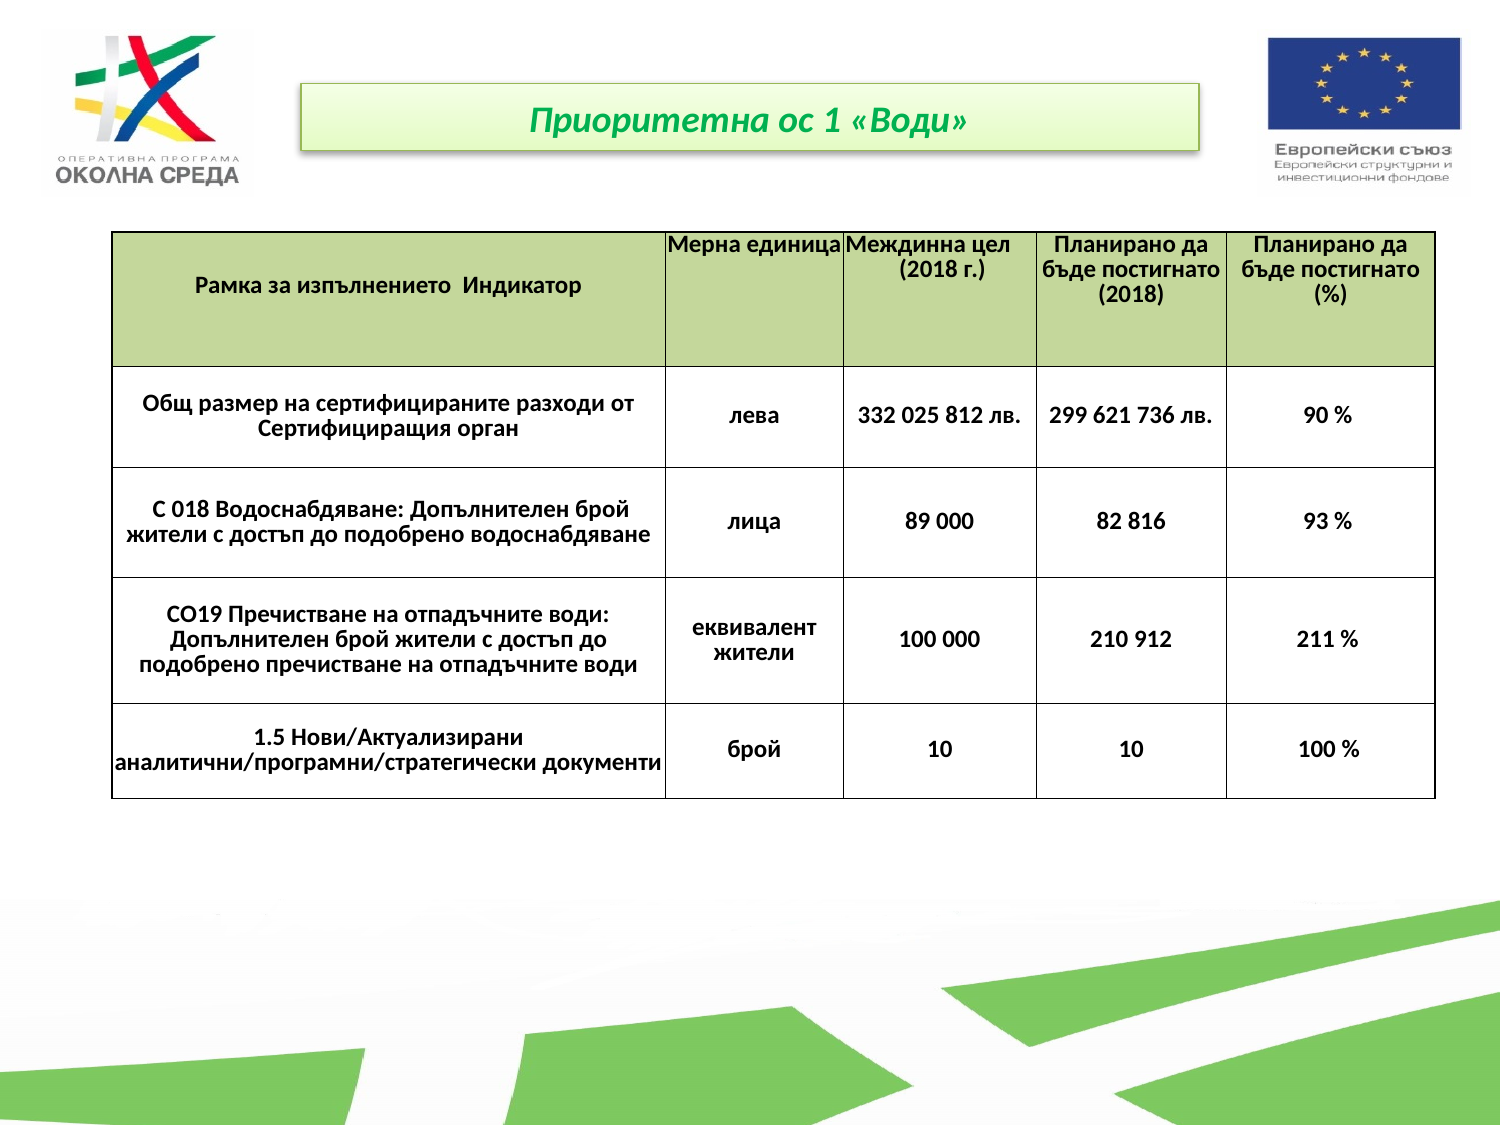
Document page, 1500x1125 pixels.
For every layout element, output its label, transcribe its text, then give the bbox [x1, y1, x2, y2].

table_header Планирано да бъде постигнато (2018) [1037, 233, 1226, 366]
table_cell С 018 Водоснабдяване: Допълнителен брой жители с достъп до подобрено водоснабдяване [113, 468, 665, 577]
table_cell 100 % [1227, 704, 1434, 798]
table_cell 82 816 [1037, 468, 1226, 577]
table_cell 10 [1037, 704, 1226, 798]
table_header Междинна цел (2018 г.) [844, 233, 1036, 366]
table_header Планирано да бъде постигнатo (%) [1227, 233, 1434, 366]
text_box [76, 137, 1436, 897]
title Приоритетна ос 1 «Води» [300, 83, 1200, 137]
table_cell 210 912 [1037, 578, 1226, 703]
table_header Рамка за изпълнението Индикатор [113, 233, 665, 366]
table_cell брой [666, 704, 843, 798]
table_cell 89 000 [844, 468, 1036, 577]
table_header Мерна единица [666, 233, 843, 366]
table_cell Общ размер на сертифицираните разходи от Сертифициращия орган [113, 367, 665, 467]
table_cell 211 % [1227, 578, 1434, 703]
table_cell 299 621 736 лв. [1037, 367, 1226, 467]
picture [0, 899, 1500, 1125]
table_cell лица [666, 468, 843, 577]
picture [40, 28, 255, 197]
table_cell СО19 Пречистване на отпадъчните води: Допълнителен брой жители с достъп до подобрено пречистване на отпадъчните води [113, 578, 665, 703]
table_cell 10 [844, 704, 1036, 798]
table_cell 90 % [1227, 367, 1434, 467]
picture [1257, 28, 1471, 197]
table_cell 332 025 812 лв. [844, 367, 1036, 467]
table_cell лева [666, 367, 843, 467]
table_cell 1.5 Нови/Актуализирани аналитични/програмни/стратегически документи [113, 704, 665, 798]
table_cell 100 000 [844, 578, 1036, 703]
table_cell еквивалент жители [666, 578, 843, 703]
table_cell 93 % [1227, 468, 1434, 577]
